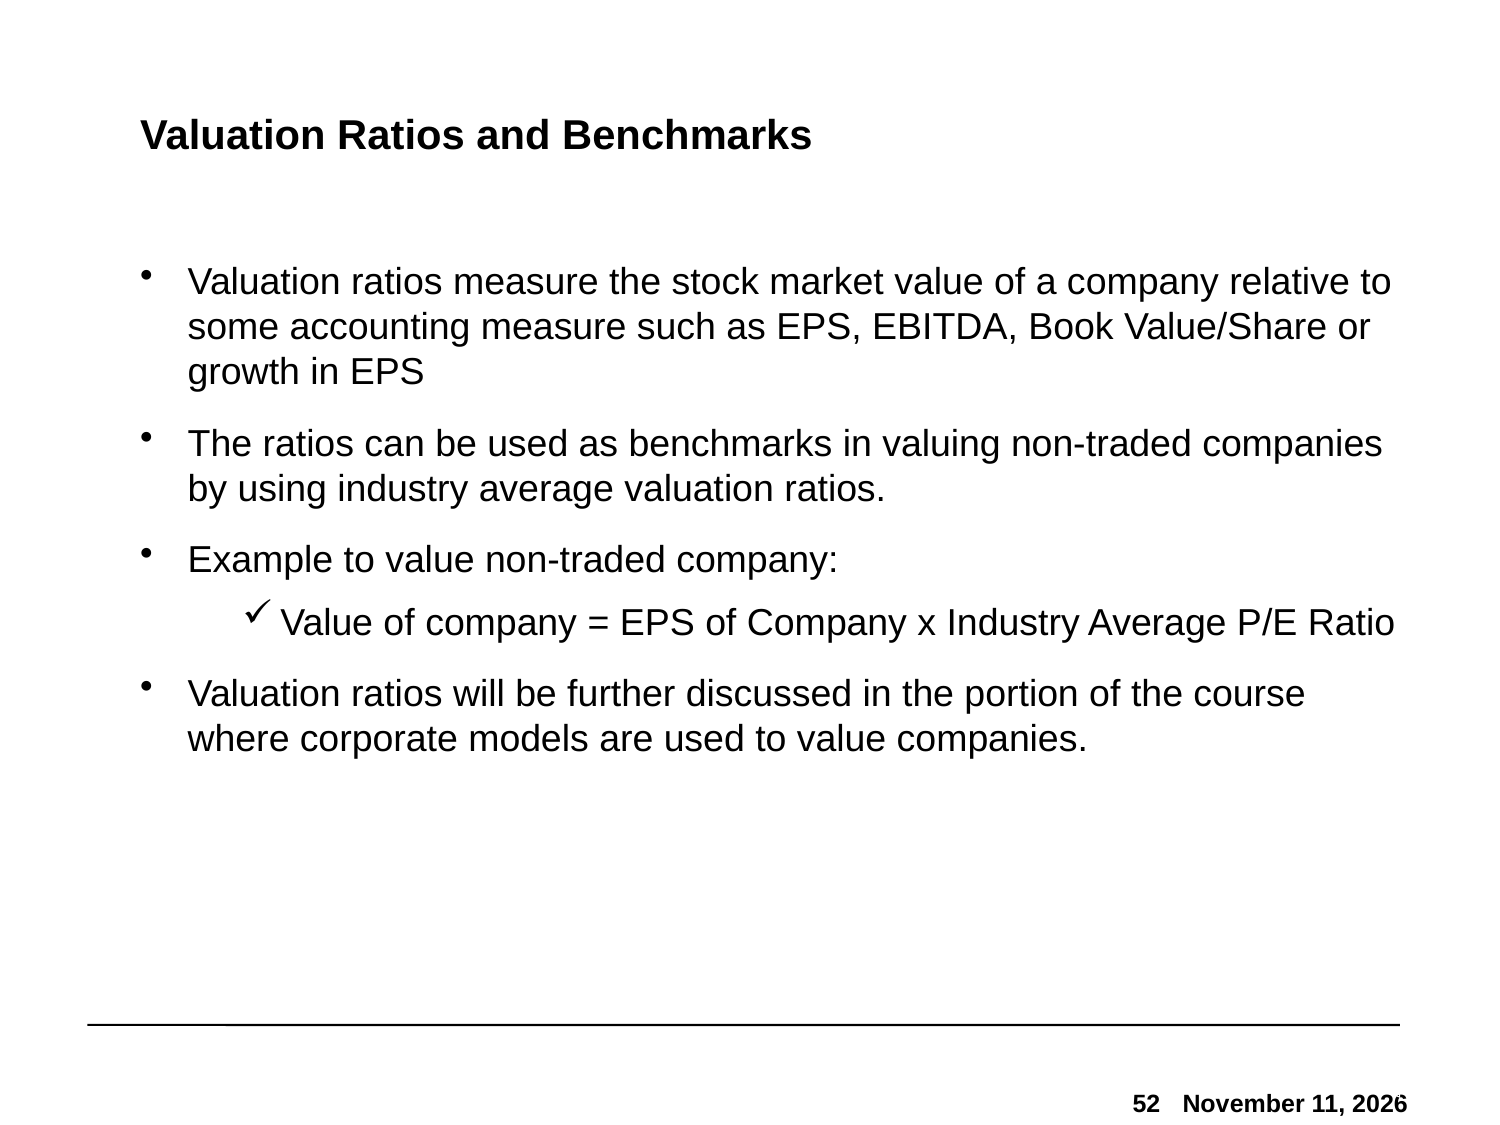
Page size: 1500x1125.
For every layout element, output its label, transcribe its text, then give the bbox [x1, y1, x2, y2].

list Valuation ratios measure the stock market value of a company relative to some accounting measure such as EPS, EBITDA, Book Value/Share or growth in EPS The ratios can be used as benchmarks in valuing non-traded companies by using industry average valuation ratios. Example to value non-traded company: Value of company = EPS of Company x Industry Average P/E Ratio Valuation ratios will be further discussed in the portion of the course where corporate models are used to value companies. [124, 249, 1426, 1013]
title Valuation Ratios and Benchmarks [124, 99, 1401, 226]
